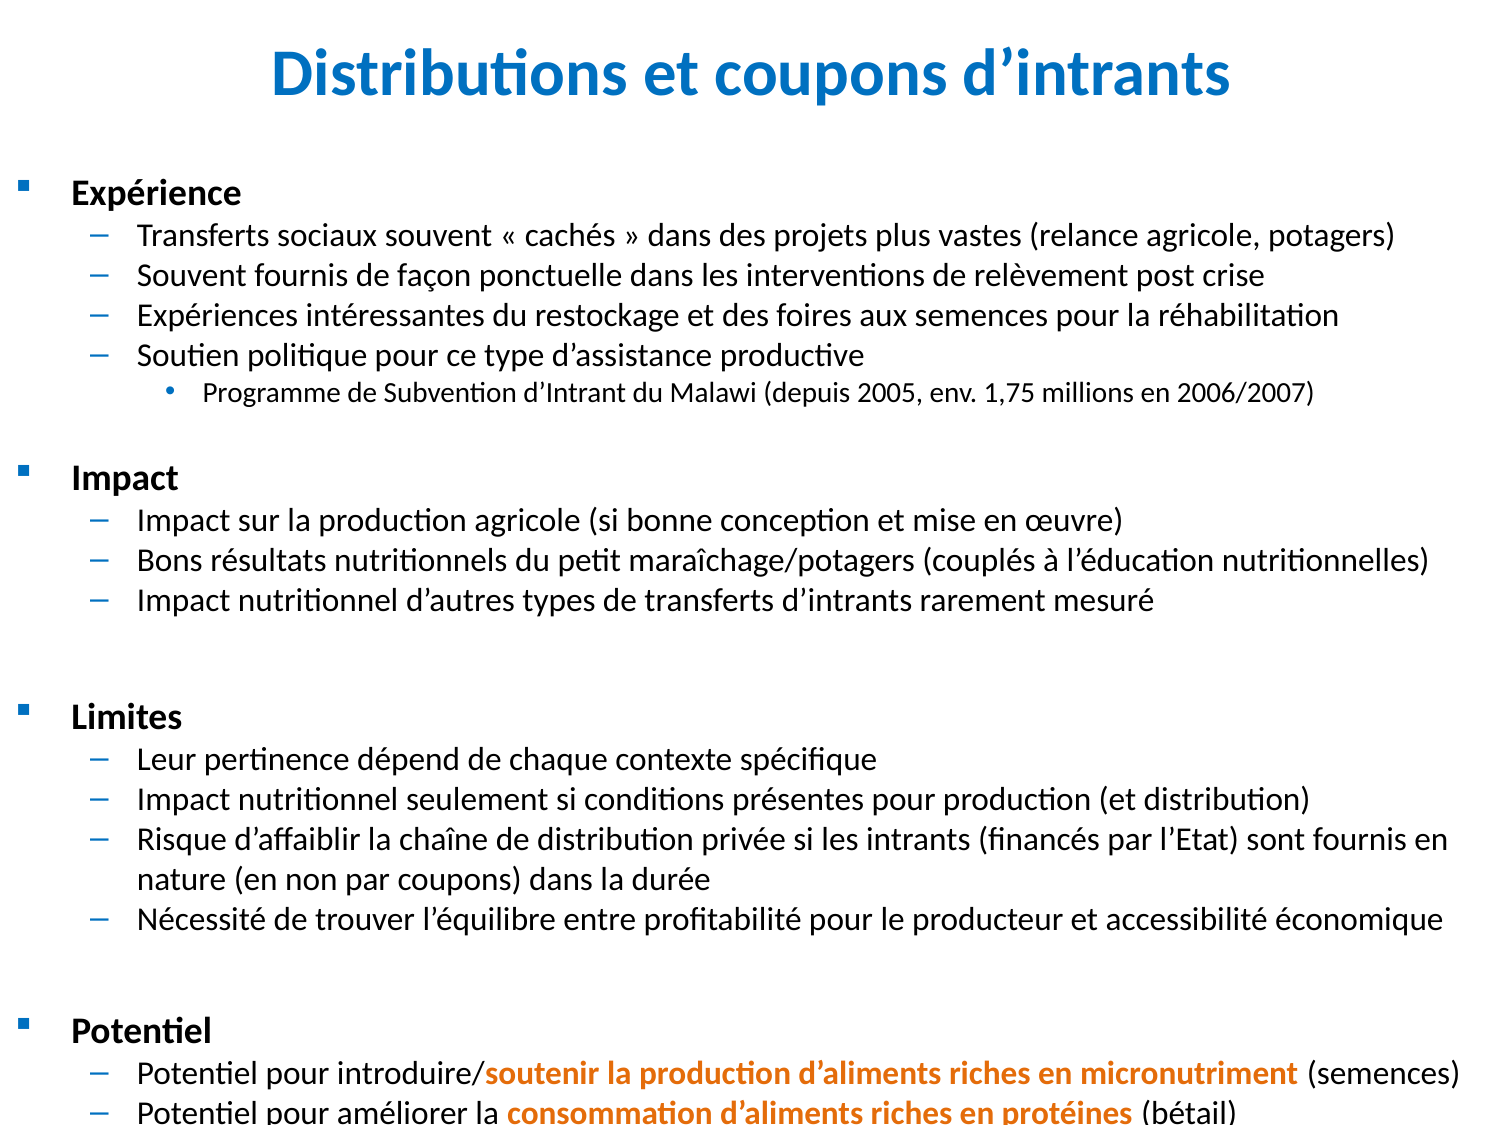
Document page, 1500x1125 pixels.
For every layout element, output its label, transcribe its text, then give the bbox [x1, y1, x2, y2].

title Distributions et coupons d’intrants [76, 0, 1428, 138]
list Expérience Transferts sociaux souvent « cachés » dans des projets plus vastes (relance agricole, potagers) Souvent fournis de façon ponctuelle dans les interventions de relèvement post crise Expériences intéressantes du restockage et des foires aux semences pour la réhabilitation Soutien politique pour ce type d’assistance productive Programme de Subvention d’Intrant du Malawi (depuis 2005, env. 1,75 millions en 2006/2007) Impact Impact sur la production agricole (si bonne conception et mise en œuvre) Bons résultats nutritionnels du petit maraîchage/potagers (couplés à l’éducation nutritionnelles) Impact nutritionnel d’autres types de transferts d’intrants rarement mesuré Limites Leur pertinence dépend de chaque contexte spécifique Impact nutritionnel seulement si conditions présentes pour production (et distribution) Risque d’affaiblir la chaîne de distribution privée si les intrants (financés par l’Etat) sont fournis en nature (en non par coupons) dans la durée Nécessité de trouver l’équilibre entre profitabilité pour le producteur et accessibilité économique Potentiel Potentiel pour introduire/soutenir la production d’aliments riches en micronutriment (semences) Potentiel pour améliorer la consommation d’aliments riches en protéines (bétail) Potentiel de partenariats public-privé pour soutenir l’ensemble de la chaîne agro-alimentaire [0, 160, 1500, 1125]
